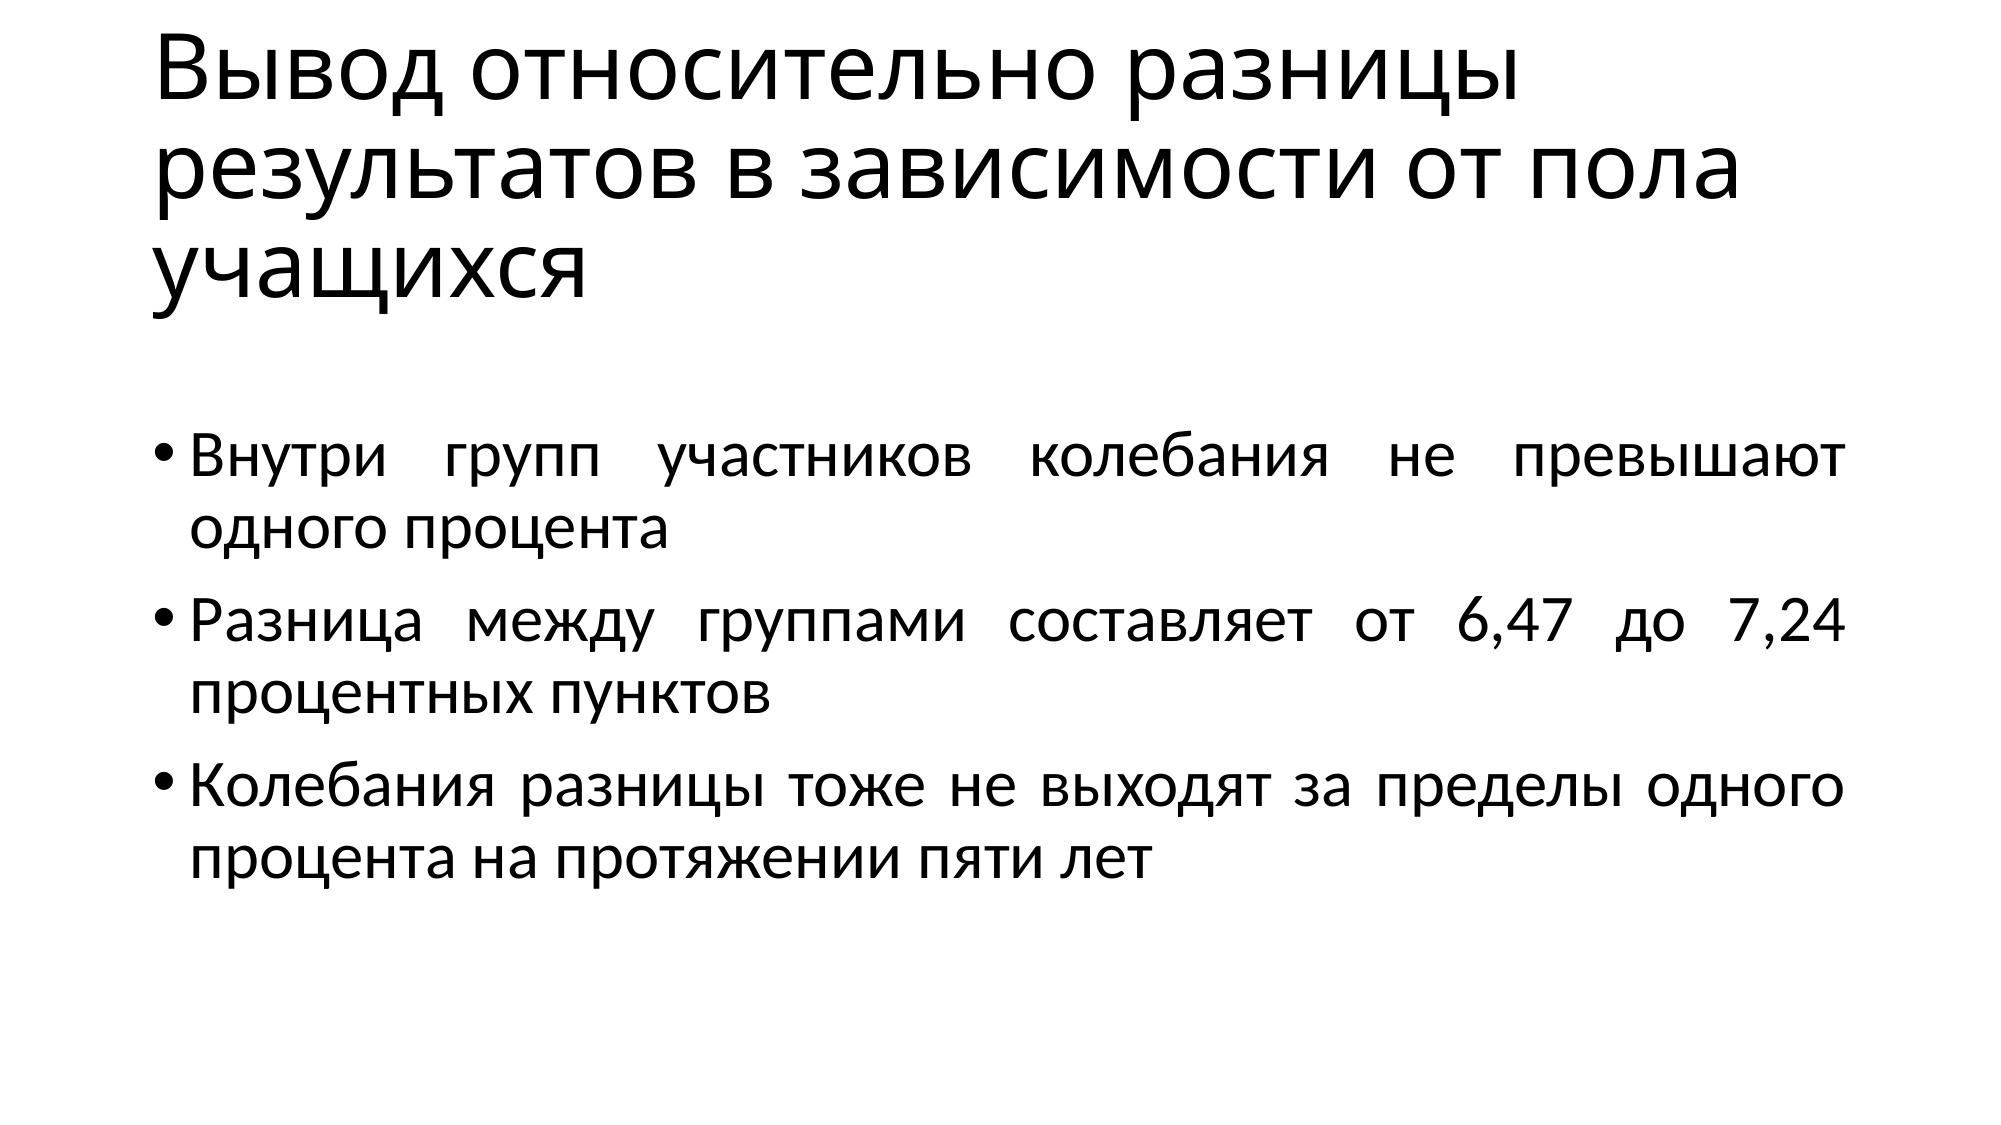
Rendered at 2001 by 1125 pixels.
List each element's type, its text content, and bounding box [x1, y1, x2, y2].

title Вывод относительно разницы результатов в зависимости от пола учащихся [137, 59, 1863, 278]
list Внутри групп участников колебания не превышают одного процента Разница между группами составляет от 6,47 до 7,24 процентных пунктов Колебания разницы тоже не выходят за пределы одного процента на протяжении пяти лет [137, 411, 1863, 1014]
